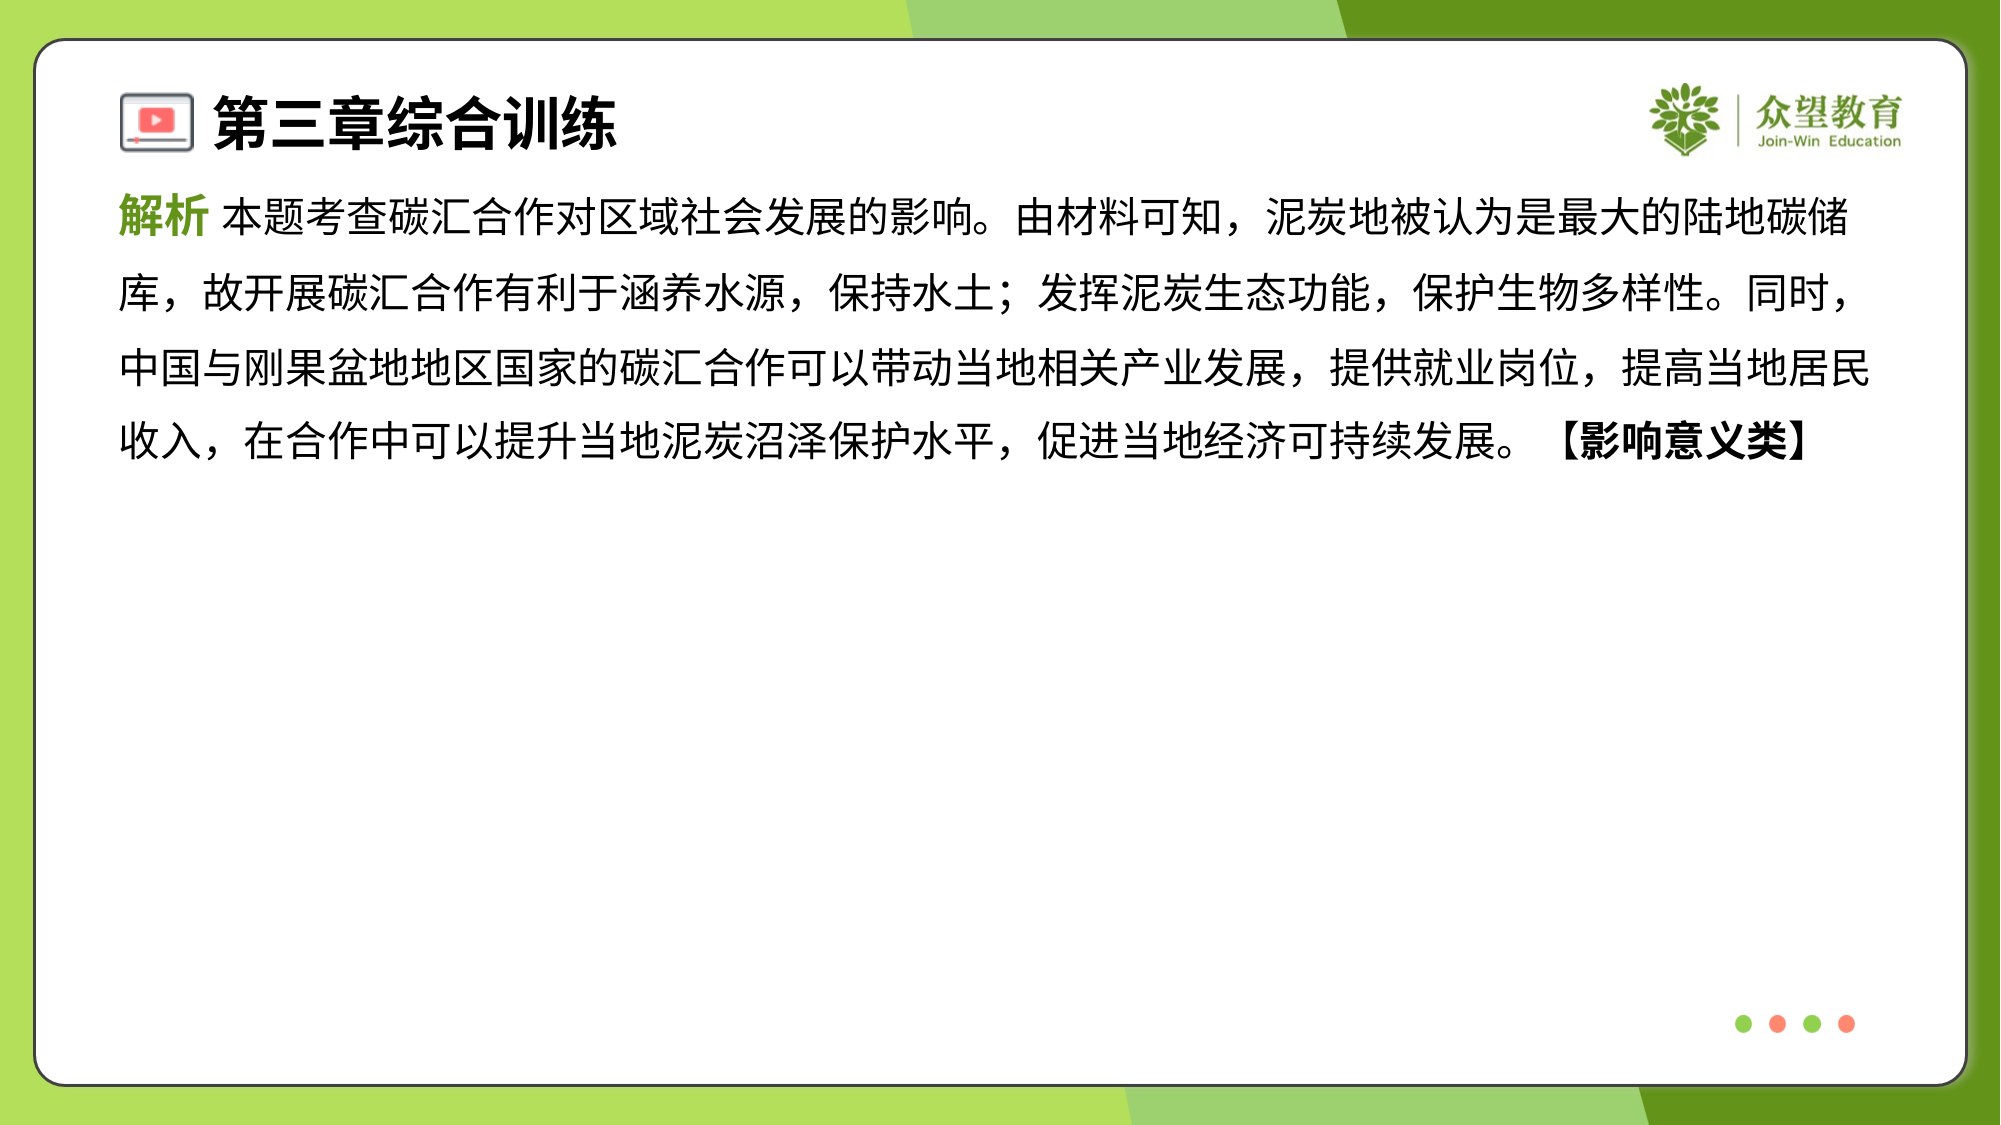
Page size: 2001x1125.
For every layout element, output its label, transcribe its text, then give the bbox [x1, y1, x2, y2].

text_box 解析 本题考查碳汇合作对区域社会发展的影响。由材料可知，泥炭地被认为是最大的陆地碳储 库，故开展碳汇合作有利于涵养水源，保持水土；发挥泥炭生态功能，保护生物多样性。同时， 中国与刚果盆地地区国家的碳汇合作可以带动当地相关产业发展，提供就业岗位，提高当地居民 收入，在合作中可以提升当地泥炭沼泽保护水平，促进当地经济可持续发展。【影响意义类】 [118, 164, 1883, 458]
picture [0, 0, 2000, 1125]
